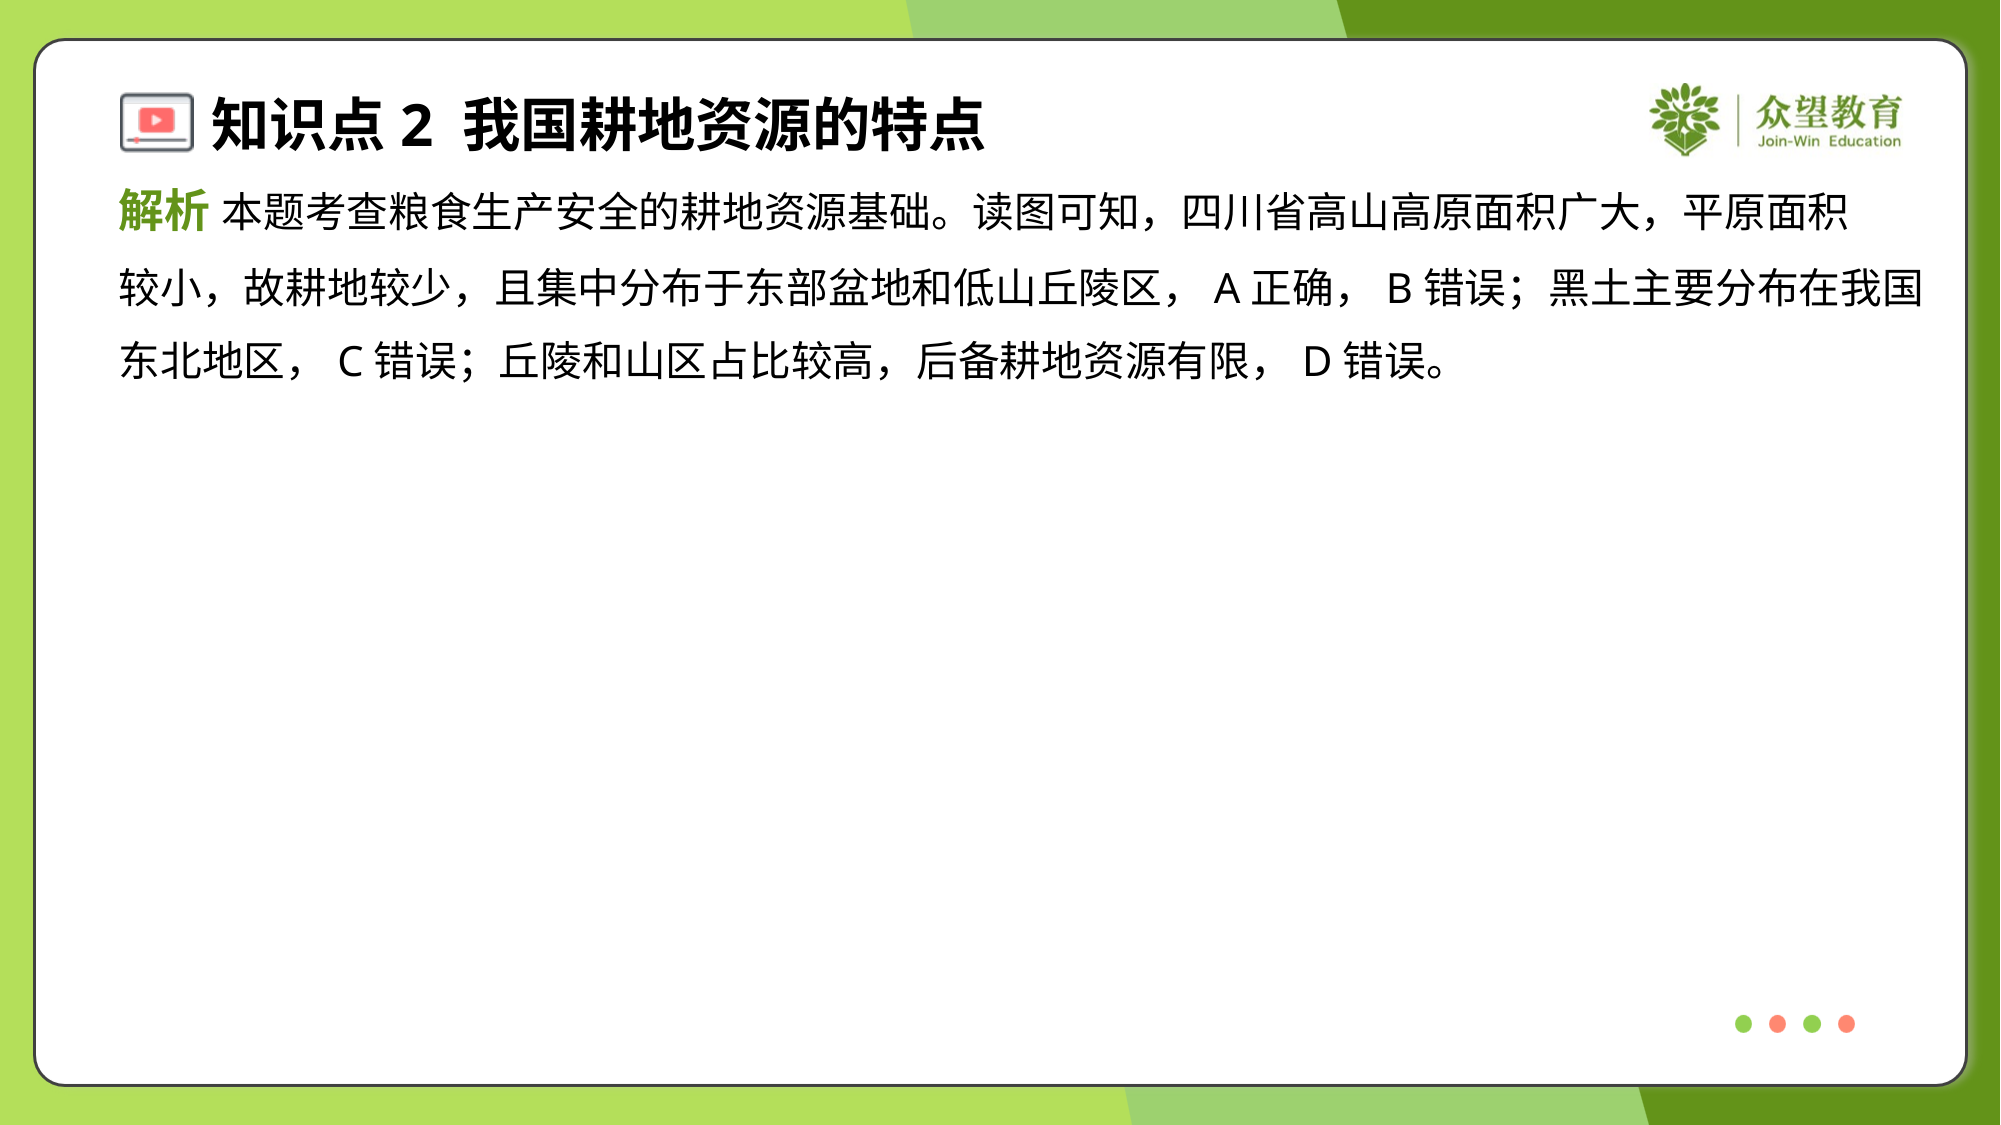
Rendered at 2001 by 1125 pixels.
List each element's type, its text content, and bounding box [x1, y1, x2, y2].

picture [0, 0, 2000, 1125]
text_box 解析 本题考查粮食生产安全的耕地资源基础。读图可知，四川省高山高原面积广大，平原面积 较小，故耕地较少，且集中分布于东部盆地和低山丘陵区，A正确，B错误；黑土主要分布在我国 东北地区，C错误；丘陵和山区占比较高，后备耕地资源有限，D错误。 [118, 159, 1883, 377]
